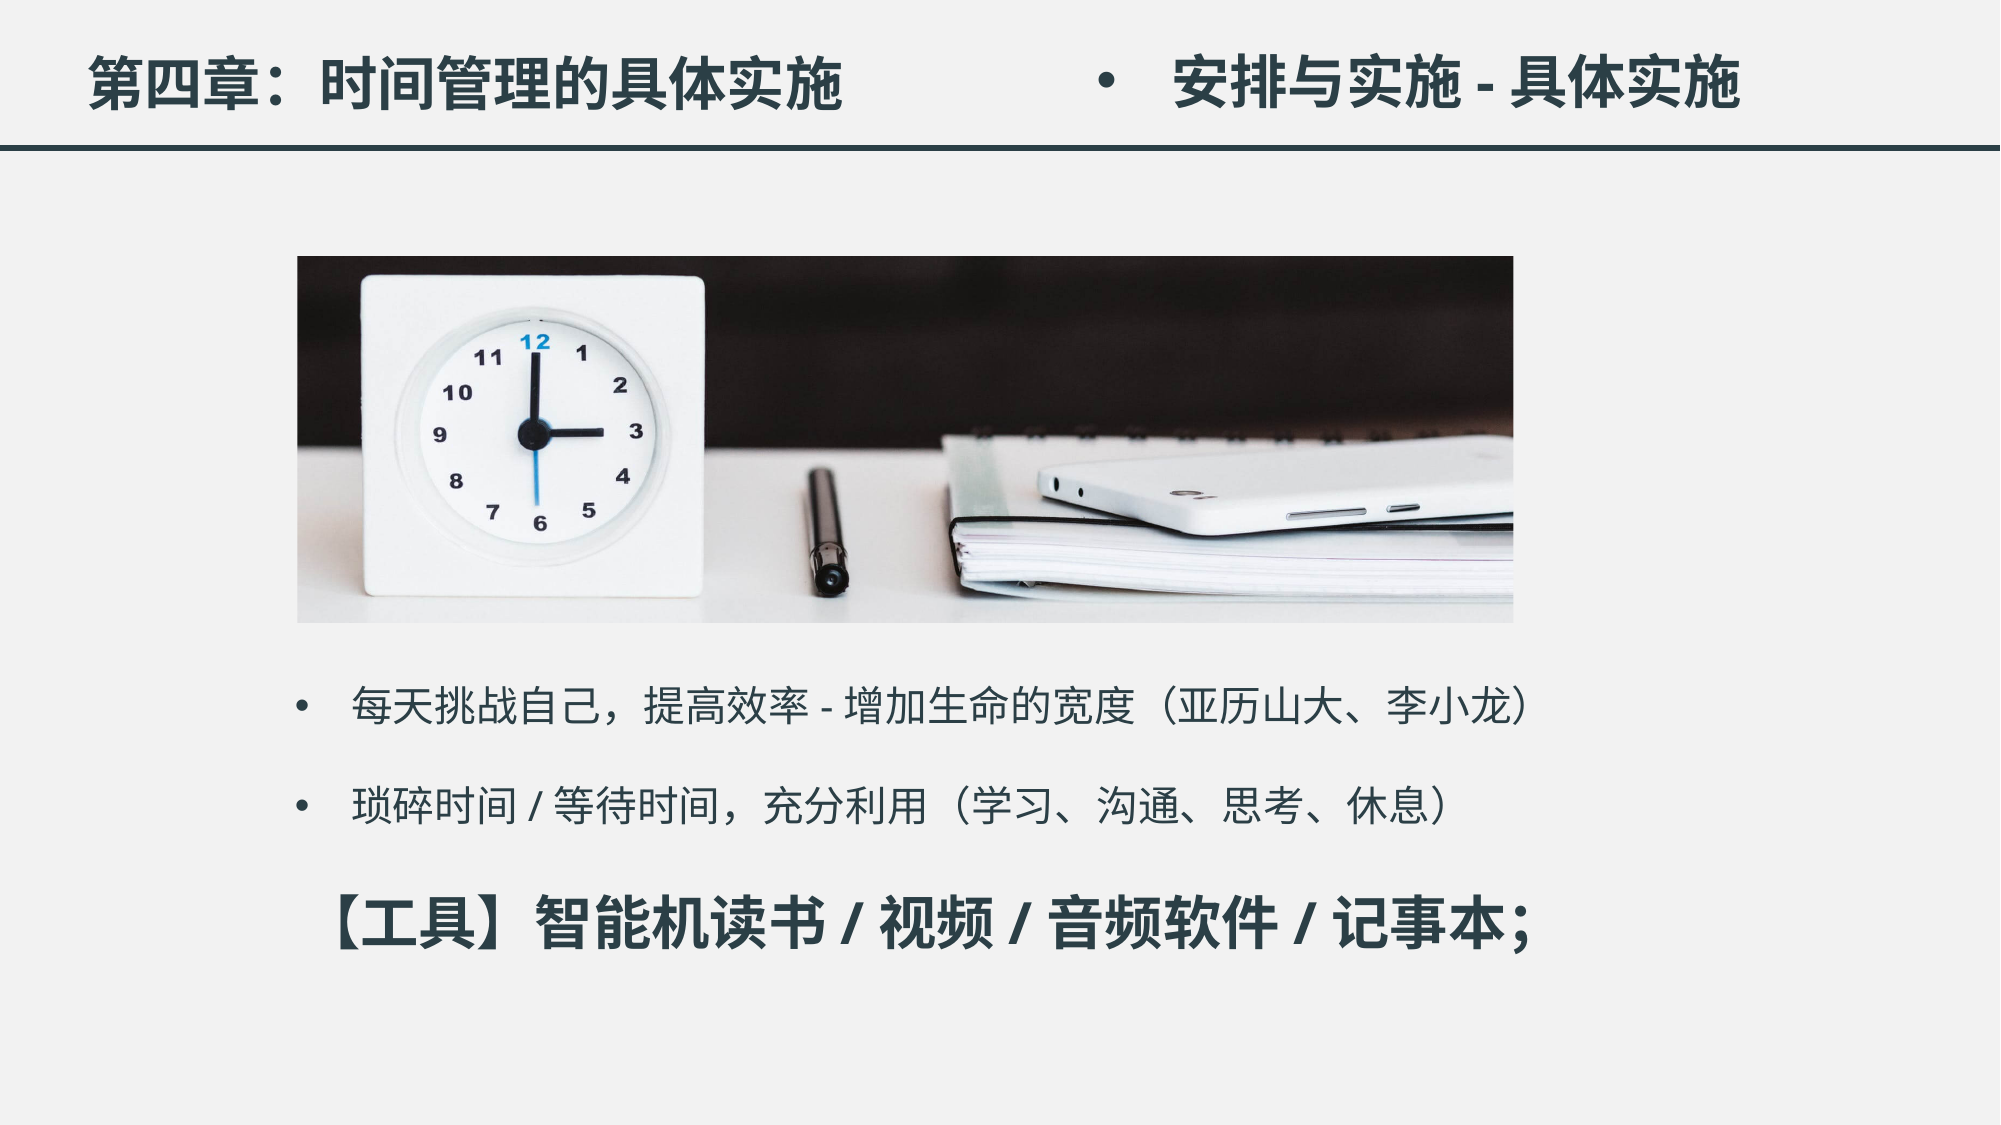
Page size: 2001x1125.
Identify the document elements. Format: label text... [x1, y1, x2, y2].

picture [297, 256, 1514, 623]
text_box 每天挑战自己，提高效率-增加生命的宽度（亚历山大、李小龙） 琐碎时间/等待时间，充分利用（学习、沟通、思考、休息） [279, 622, 1703, 838]
text_box 【工具】智能机读书/视频/音频软件/记事本； [287, 878, 1580, 964]
text_box 安排与实施-具体实施 [1081, 37, 1945, 123]
text_box 第四章：时间管理的具体实施 [71, 39, 859, 125]
